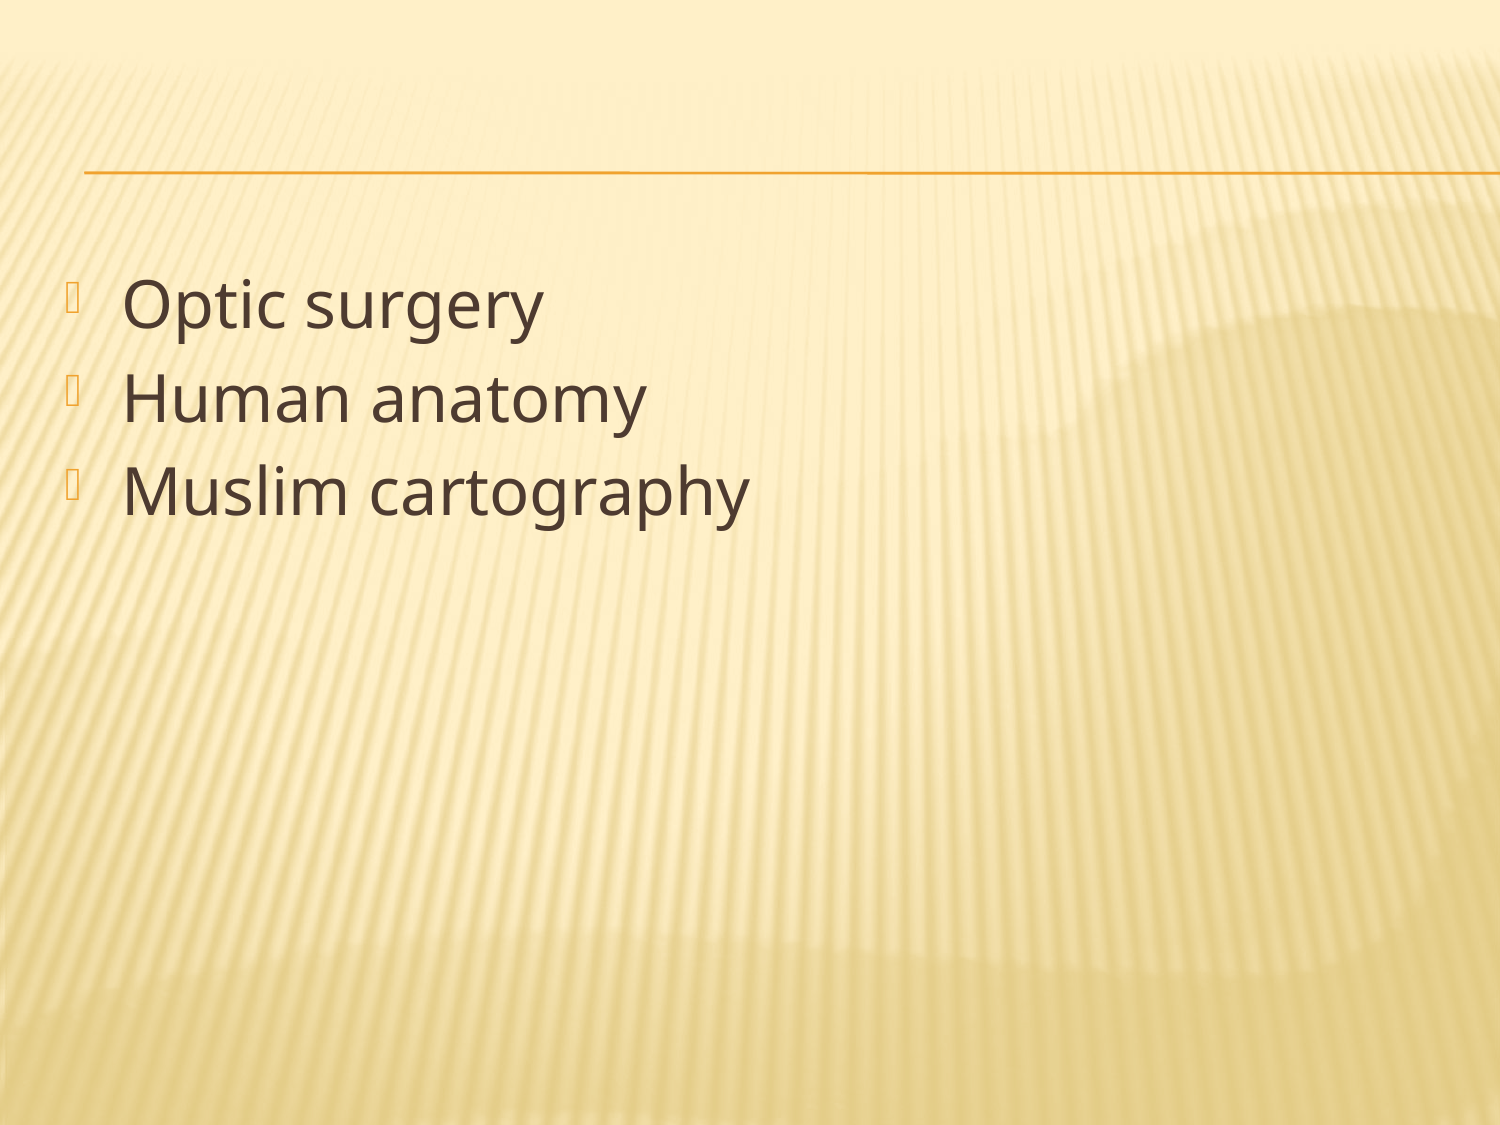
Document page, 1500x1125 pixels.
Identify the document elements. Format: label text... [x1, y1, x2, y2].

list Optic surgery Human anatomy Muslim cartography [50, 254, 1475, 998]
